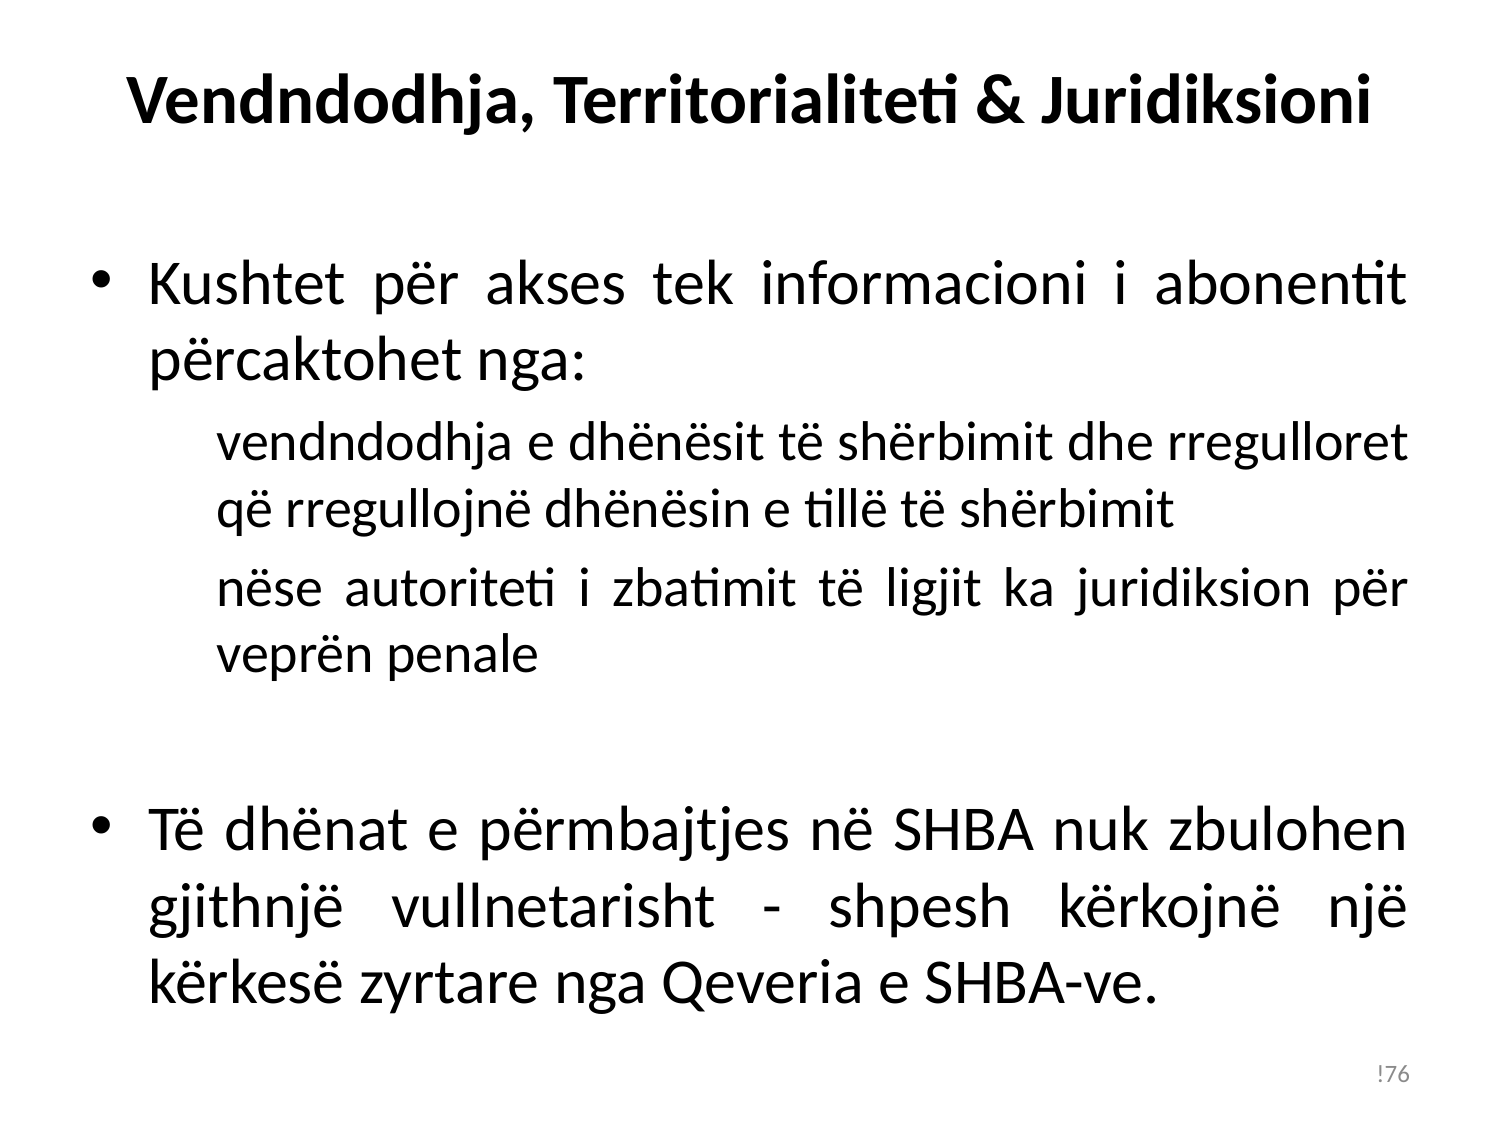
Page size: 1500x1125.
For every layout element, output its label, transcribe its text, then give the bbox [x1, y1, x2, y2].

list Kushtet për akses tek informacioni i abonentit përcaktohet nga: vendndodhja e dhënësit të shërbimit dhe rregulloret që rregullojnë dhënësin e tillë të shërbimit nëse autoriteti i zbatimit të ligjit ka juridiksion për veprën penale Të dhënat e përmbajtjes në SHBA nuk zbulohen gjithnjë vullnetarisht - shpesh kërkojnë një kërkesë zyrtare nga Qeveria e SHBA-ve. [75, 232, 1425, 1073]
slide_number !76 [1074, 1042, 1425, 1103]
title Vendndodhja, Territorialiteti & Juridiksioni [56, 45, 1446, 233]
